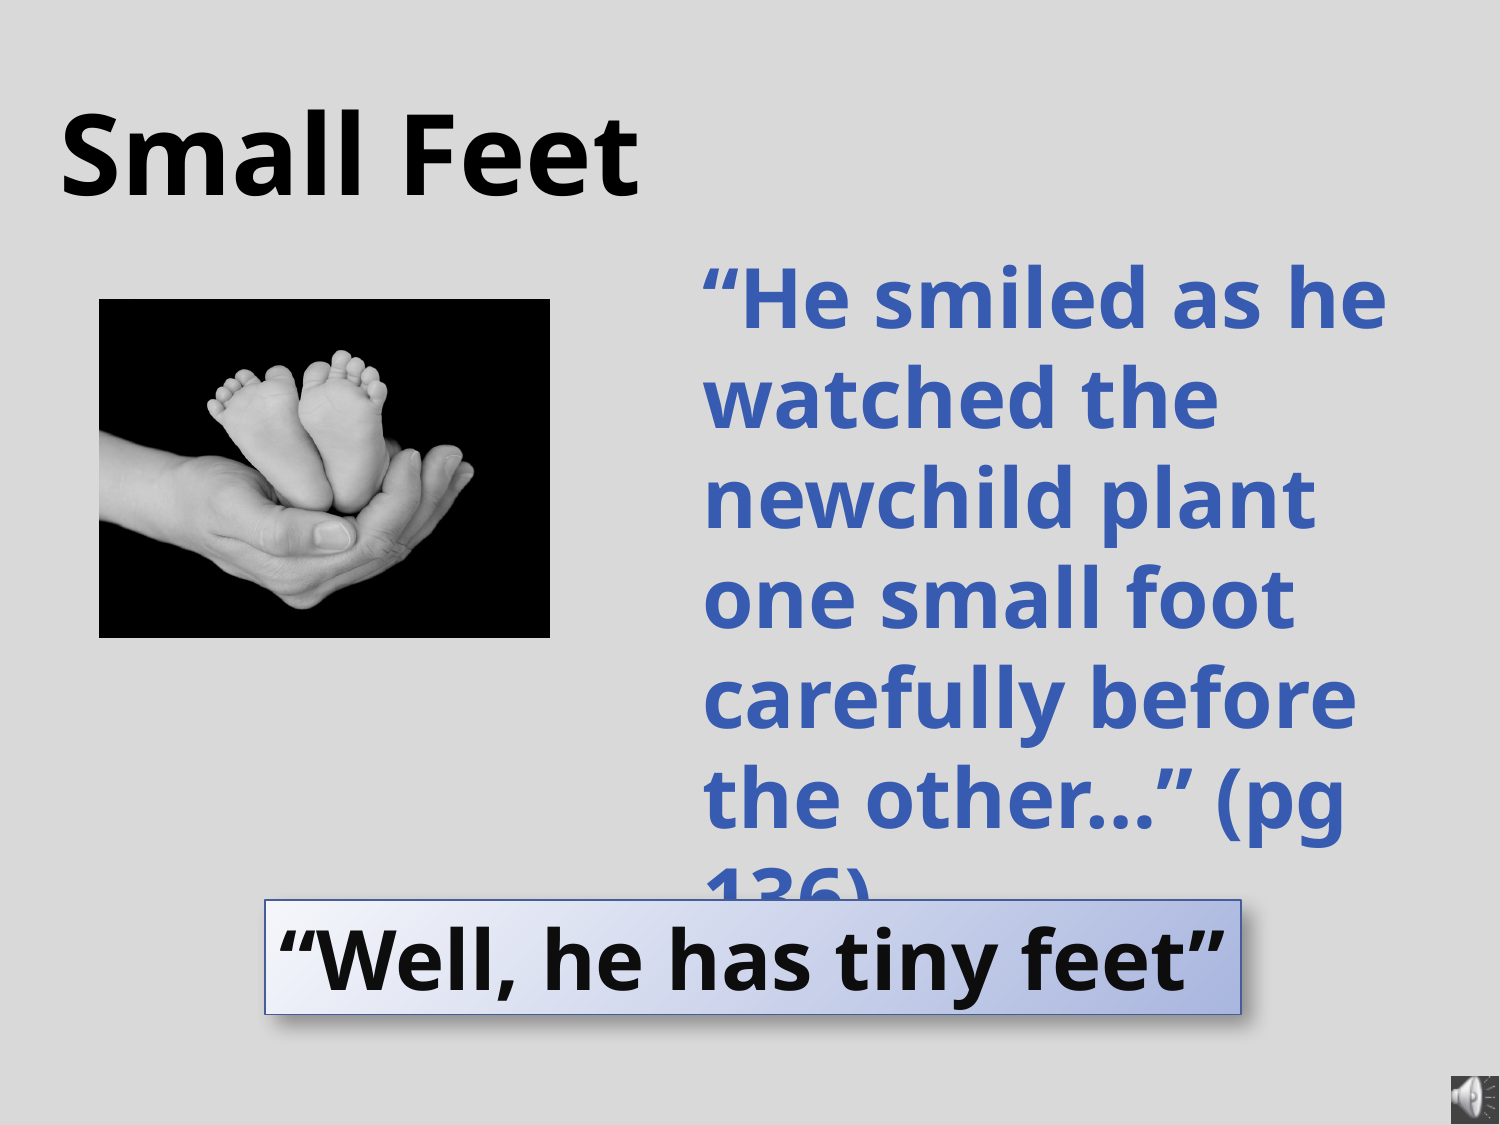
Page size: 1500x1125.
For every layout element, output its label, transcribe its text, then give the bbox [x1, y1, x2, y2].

text_box Small Feet [44, 74, 657, 225]
picture [1449, 1074, 1500, 1125]
text_box “He smiled as he watched the newchild plant one small foot carefully before the other…” (pg 136) [687, 237, 1500, 953]
picture [99, 299, 551, 638]
text_box “Well, he has tiny feet” [264, 899, 1242, 1015]
